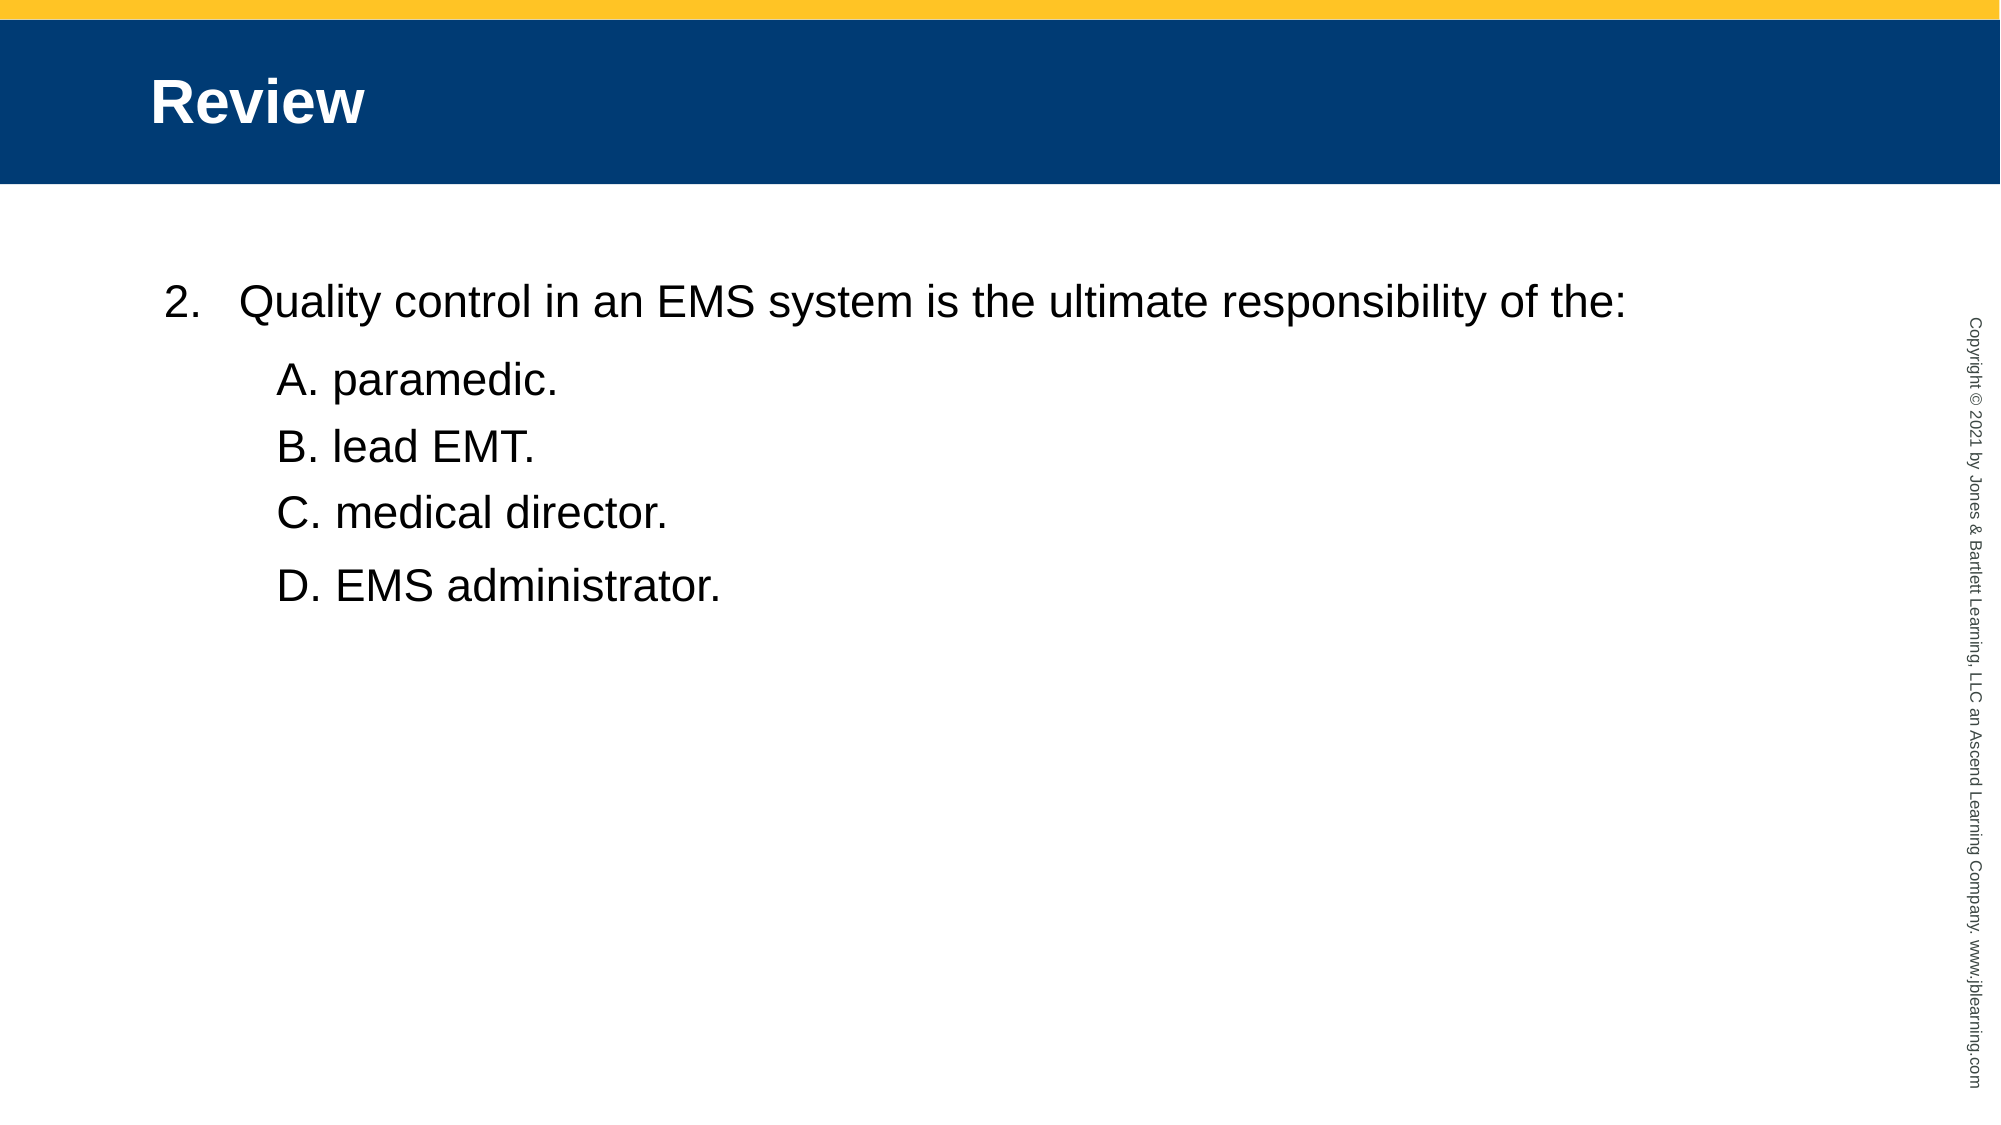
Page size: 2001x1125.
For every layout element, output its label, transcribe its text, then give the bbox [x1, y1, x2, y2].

list Quality control in an EMS system is the ultimate responsibility of the: paramedic. lead EMT. medical director. EMS administrator. [148, 241, 1849, 1030]
title Review [0, 19, 2000, 185]
